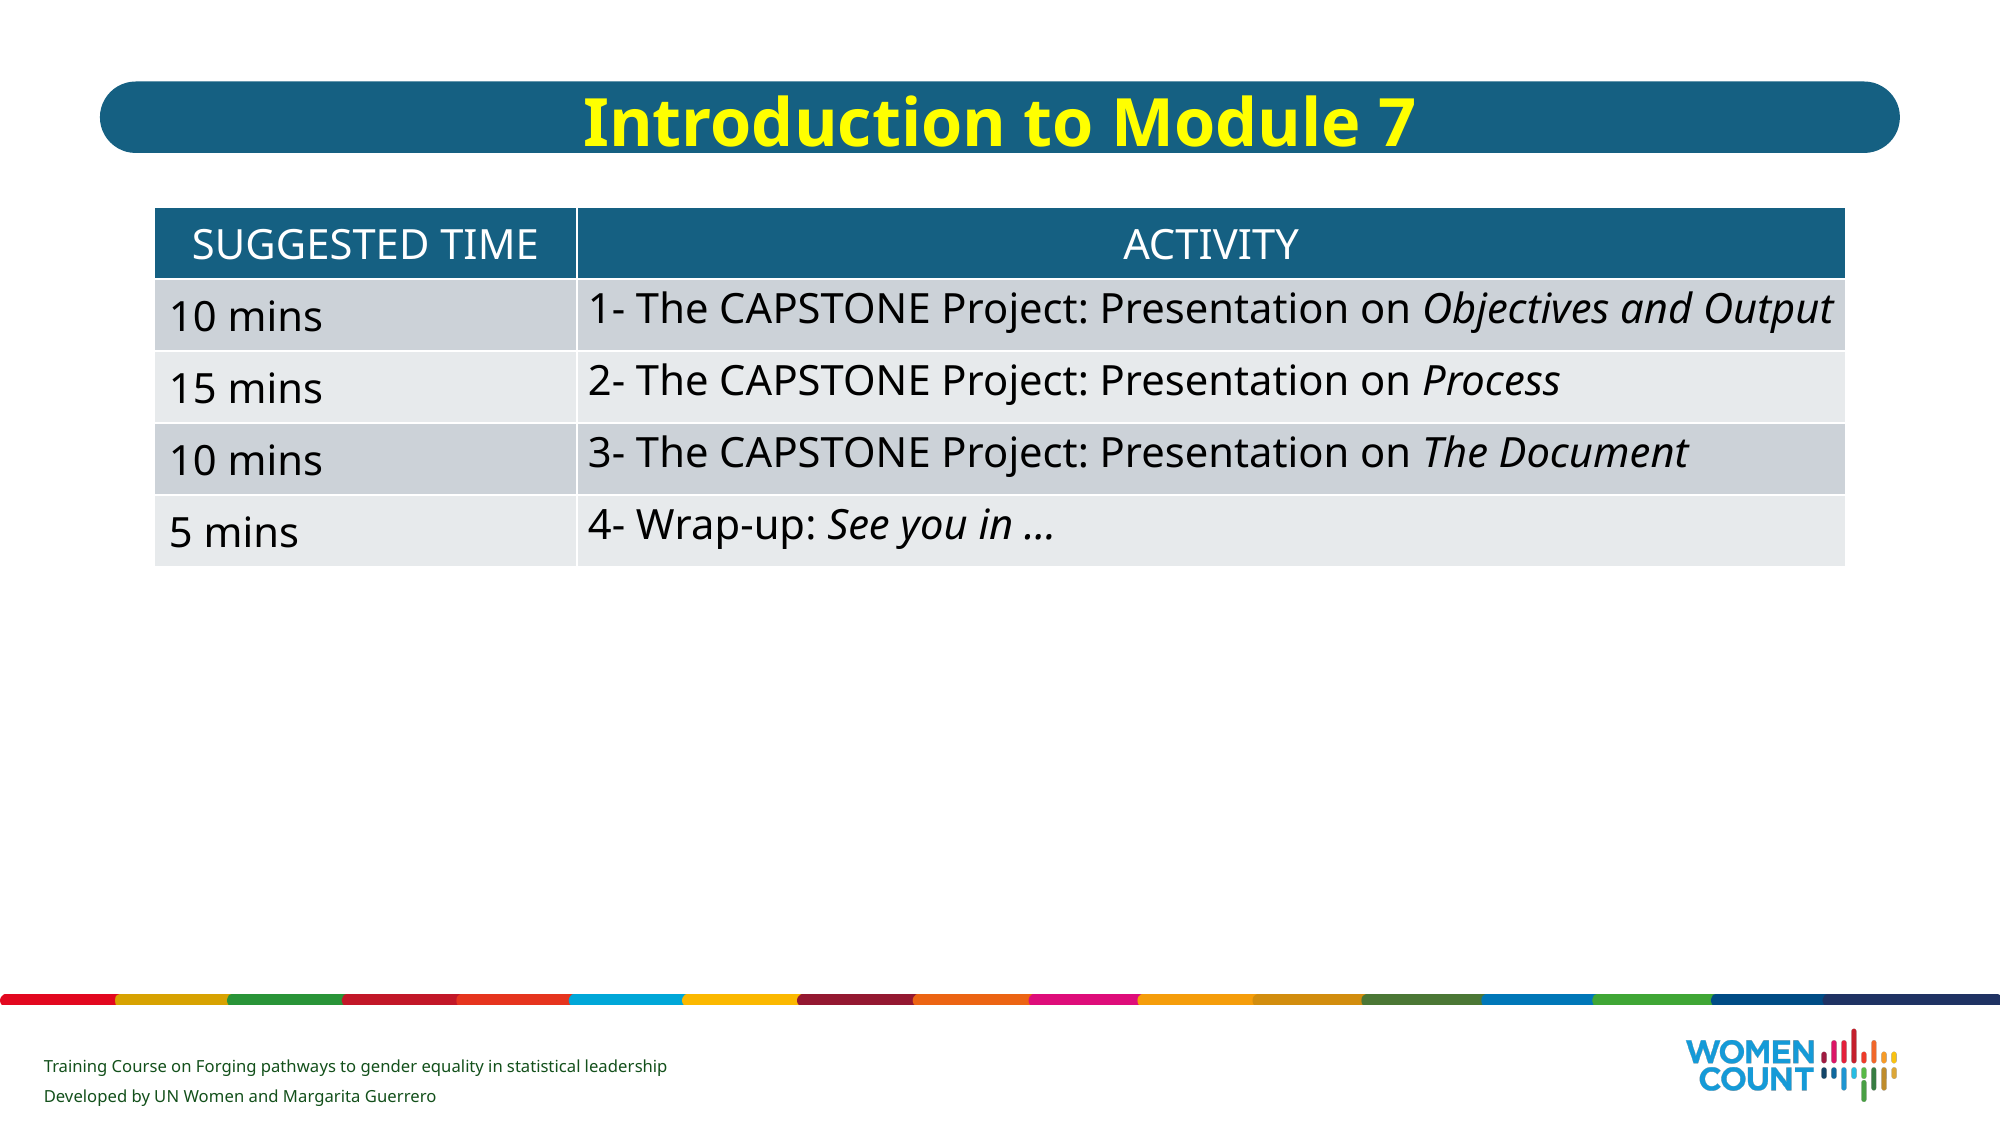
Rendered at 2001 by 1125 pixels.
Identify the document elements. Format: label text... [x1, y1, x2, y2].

table_cell 15 mins [155, 352, 576, 422]
text_box Training Course on Forging pathways to gender equality in statistical leadership Developed by UN Women and Margarita Guerrero [43, 1045, 1288, 1125]
table_cell 10 mins [155, 280, 576, 350]
table_header ACTIVITY [578, 208, 1845, 278]
table_cell 4- Wrap-up: See you in … [578, 496, 1845, 566]
table_cell 5 mins [155, 496, 576, 566]
table_cell 10 mins [155, 424, 576, 494]
table_cell 2- The CAPSTONE Project: Presentation on Process [578, 352, 1845, 422]
list Introduction to Module 7 [129, 73, 1871, 207]
table_cell 3- The CAPSTONE Project: Presentation on The Document [578, 424, 1845, 494]
table_cell 1- The CAPSTONE Project: Presentation on Objectives and Output [578, 280, 1845, 350]
table_header SUGGESTED TIME [155, 208, 576, 278]
